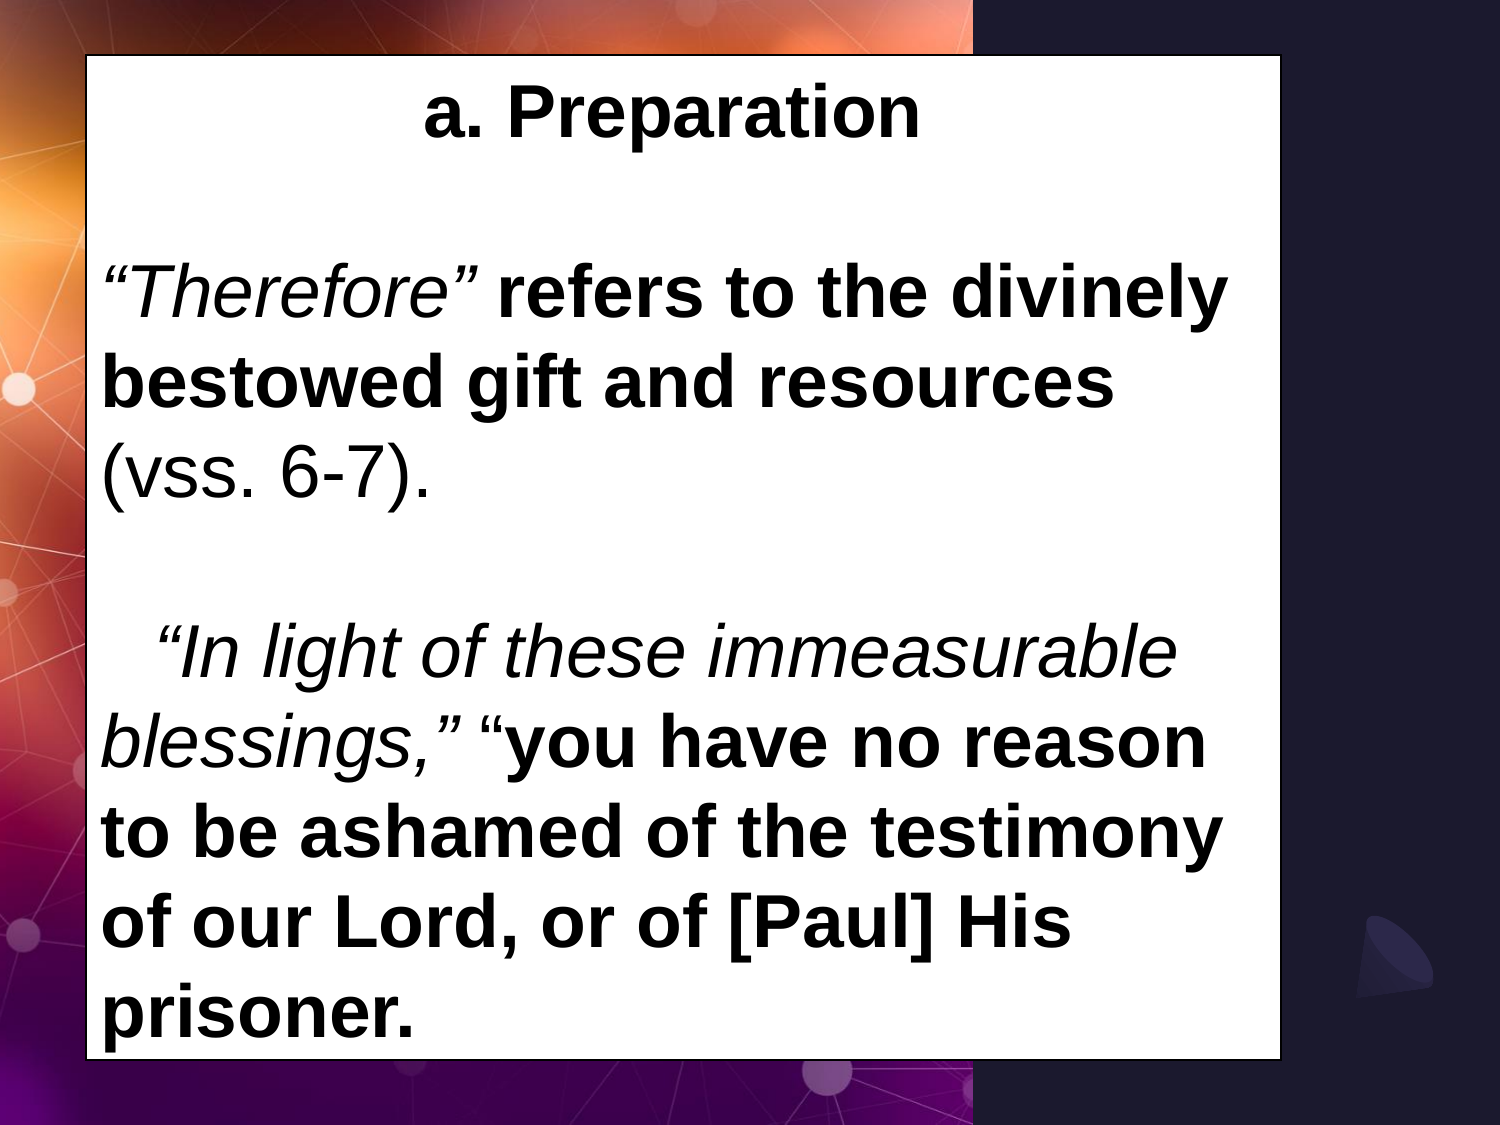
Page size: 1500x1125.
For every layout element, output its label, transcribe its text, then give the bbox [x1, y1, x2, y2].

text_box a. Preparation “Therefore” refers to the divinely bestowed gift and resources (vss. 6-7). “In light of these immeasurable blessings,” “you have no reason to be ashamed of the testimony of our Lord, or of [Paul] His prisoner. [973, 54, 1282, 1061]
picture [0, 0, 973, 1125]
